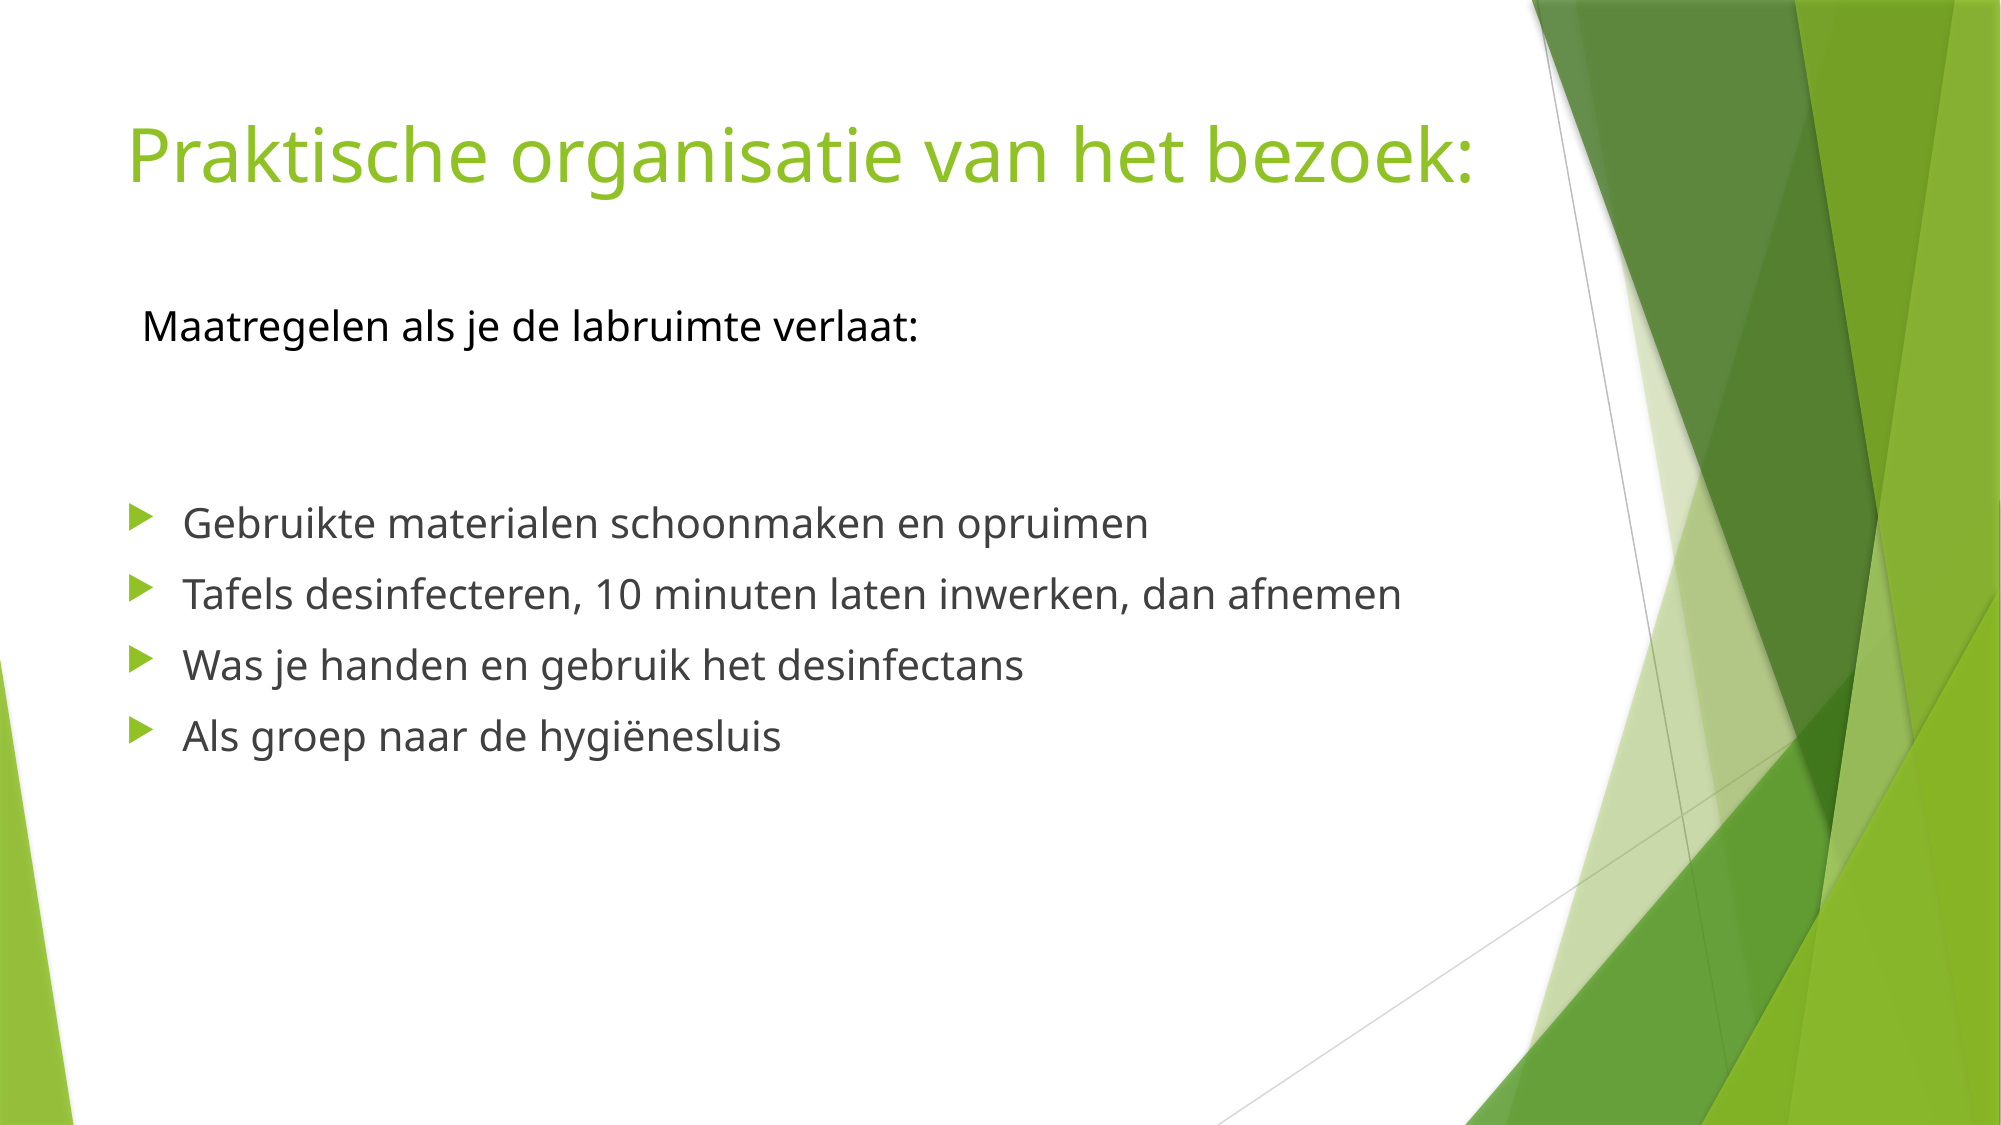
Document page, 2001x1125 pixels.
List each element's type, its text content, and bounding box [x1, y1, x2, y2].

list Gebruikte materialen schoonmaken en opruimen Tafels desinfecteren, 10 minuten laten inwerken, dan afnemen Was je handen en gebruik het desinfectans Als groep naar de hygiënesluis [111, 423, 1522, 991]
title Praktische organisatie van het bezoek: [111, 99, 1522, 317]
text_box Maatregelen als je de labruimte verlaat: [126, 292, 1298, 358]
